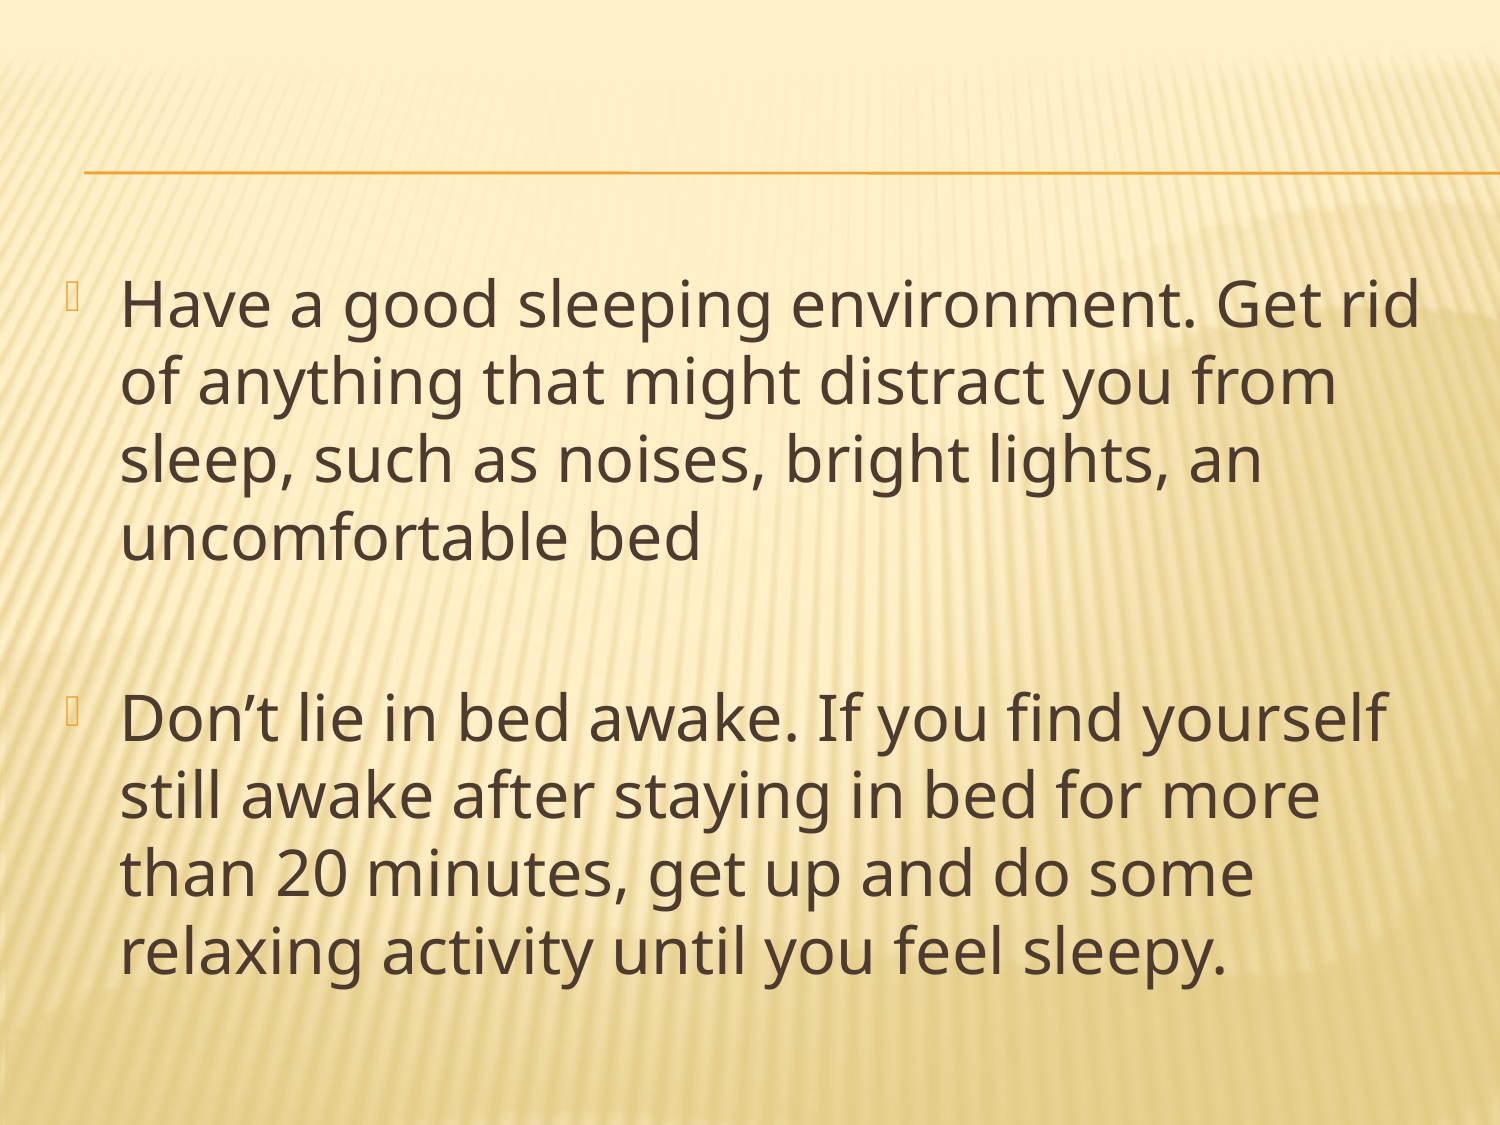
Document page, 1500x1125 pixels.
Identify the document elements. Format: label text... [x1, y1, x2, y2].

list Have a good sleeping environment. Get rid of anything that might distract you from sleep, such as noises, bright lights, an uncomfortable bed Don’t lie in bed awake. If you find yourself still awake after staying in bed for more than 20 minutes, get up and do some relaxing activity until you feel sleepy. [50, 254, 1475, 998]
